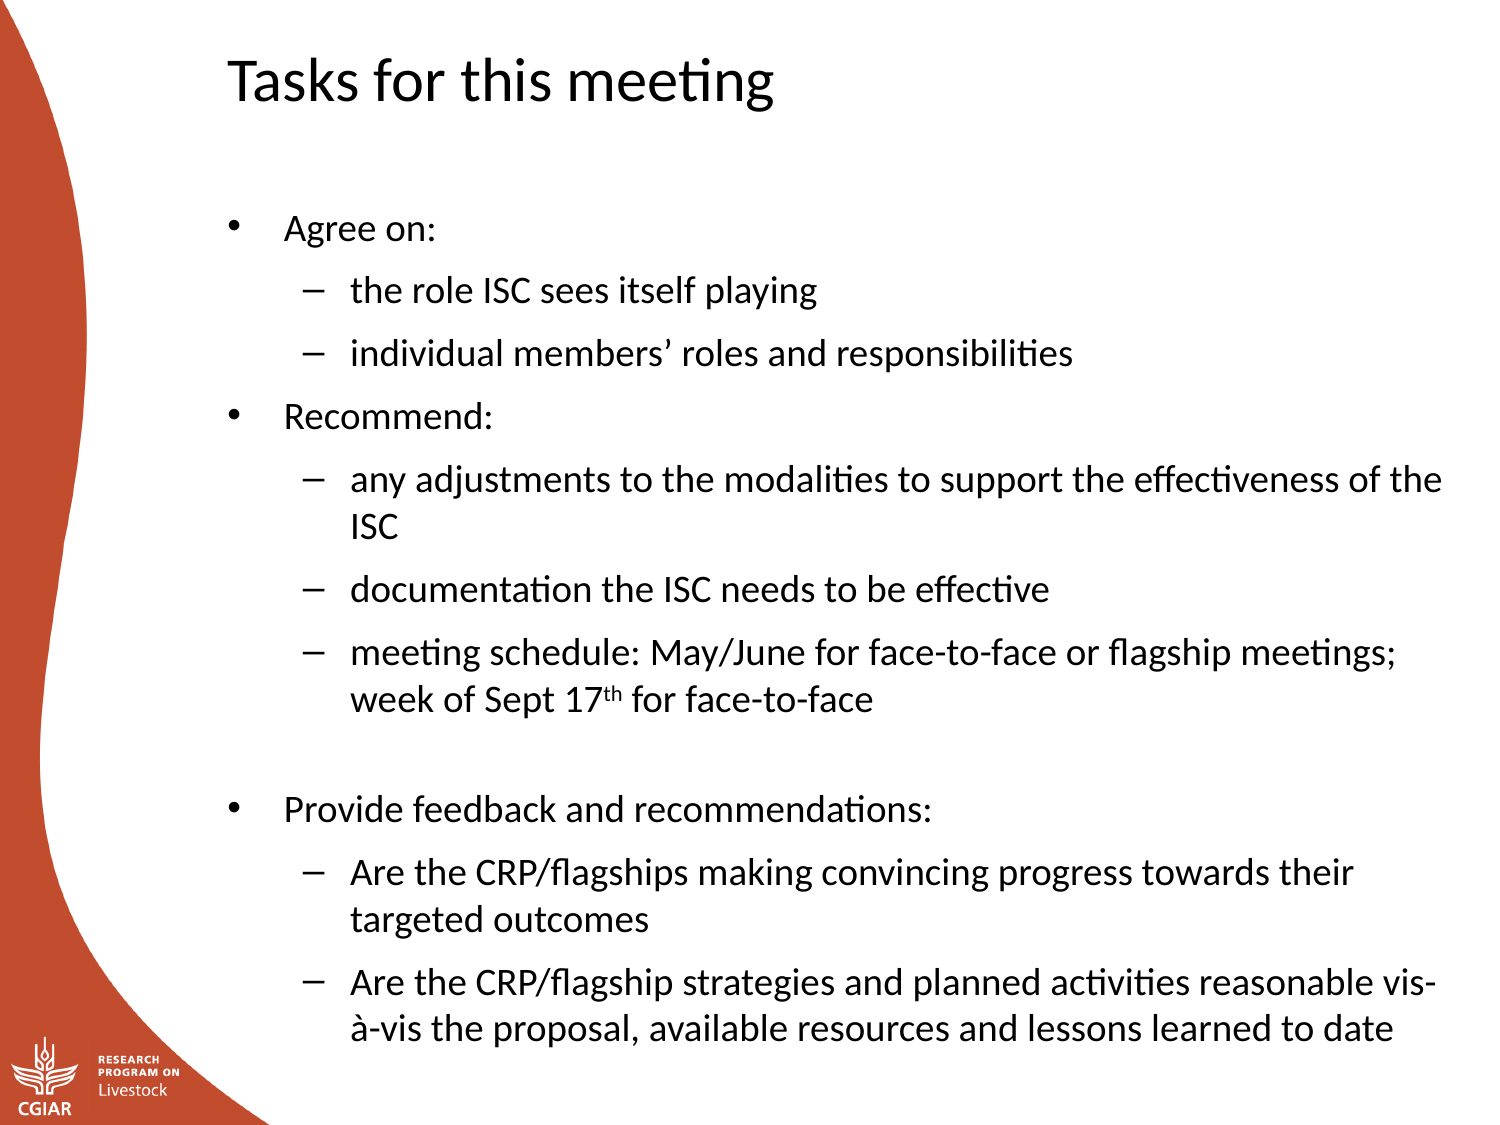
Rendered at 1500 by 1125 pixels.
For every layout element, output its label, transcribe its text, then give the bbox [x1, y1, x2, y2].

list Tasks for this meeting [212, 31, 1450, 194]
picture [0, 0, 270, 1125]
list Agree on: the role ISC sees itself playing individual members’ roles and responsibilities Recommend: any adjustments to the modalities to support the effectiveness of the ISC documentation the ISC needs to be effective meeting schedule: May/June for face-to-face or flagship meetings; week of Sept 17th for face-to-face Provide feedback and recommendations: Are the CRP/flagships making convincing progress towards their targeted outcomes Are the CRP/flagship strategies and planned activities reasonable vis-à-vis the proposal, available resources and lessons learned to date [212, 194, 1473, 1060]
